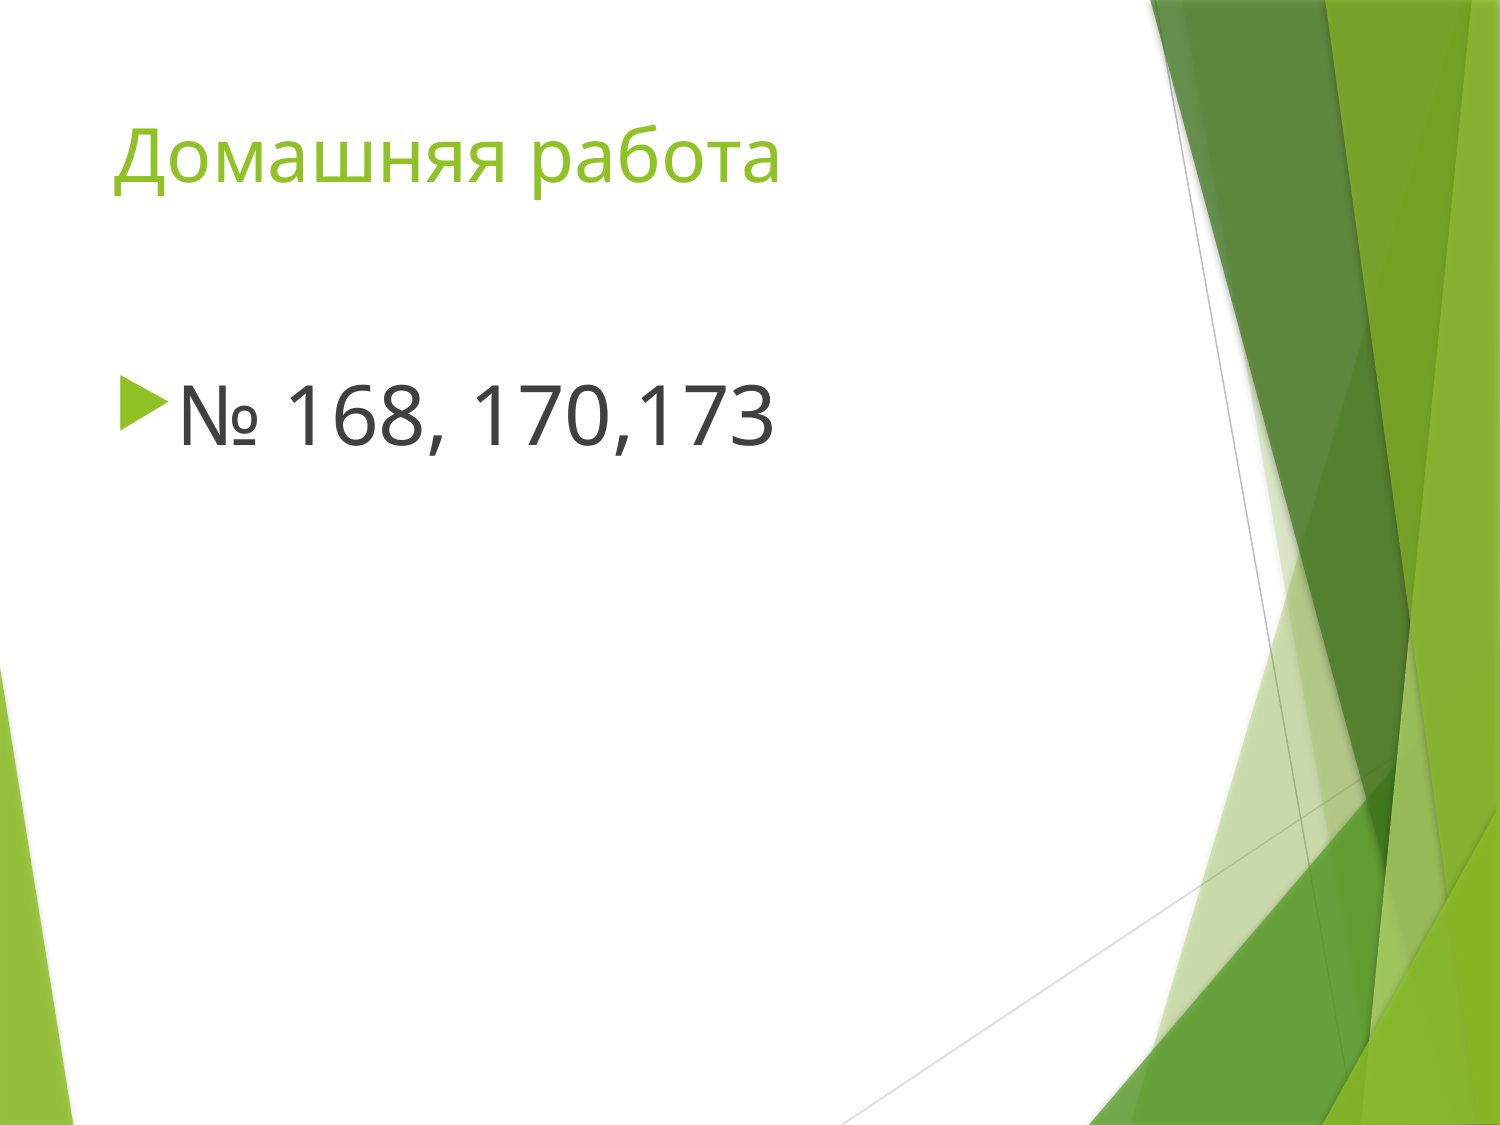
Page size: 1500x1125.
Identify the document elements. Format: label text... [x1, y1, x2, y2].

title Домашняя работа [99, 99, 1142, 317]
list № 168, 170,173 [99, 354, 1142, 992]
